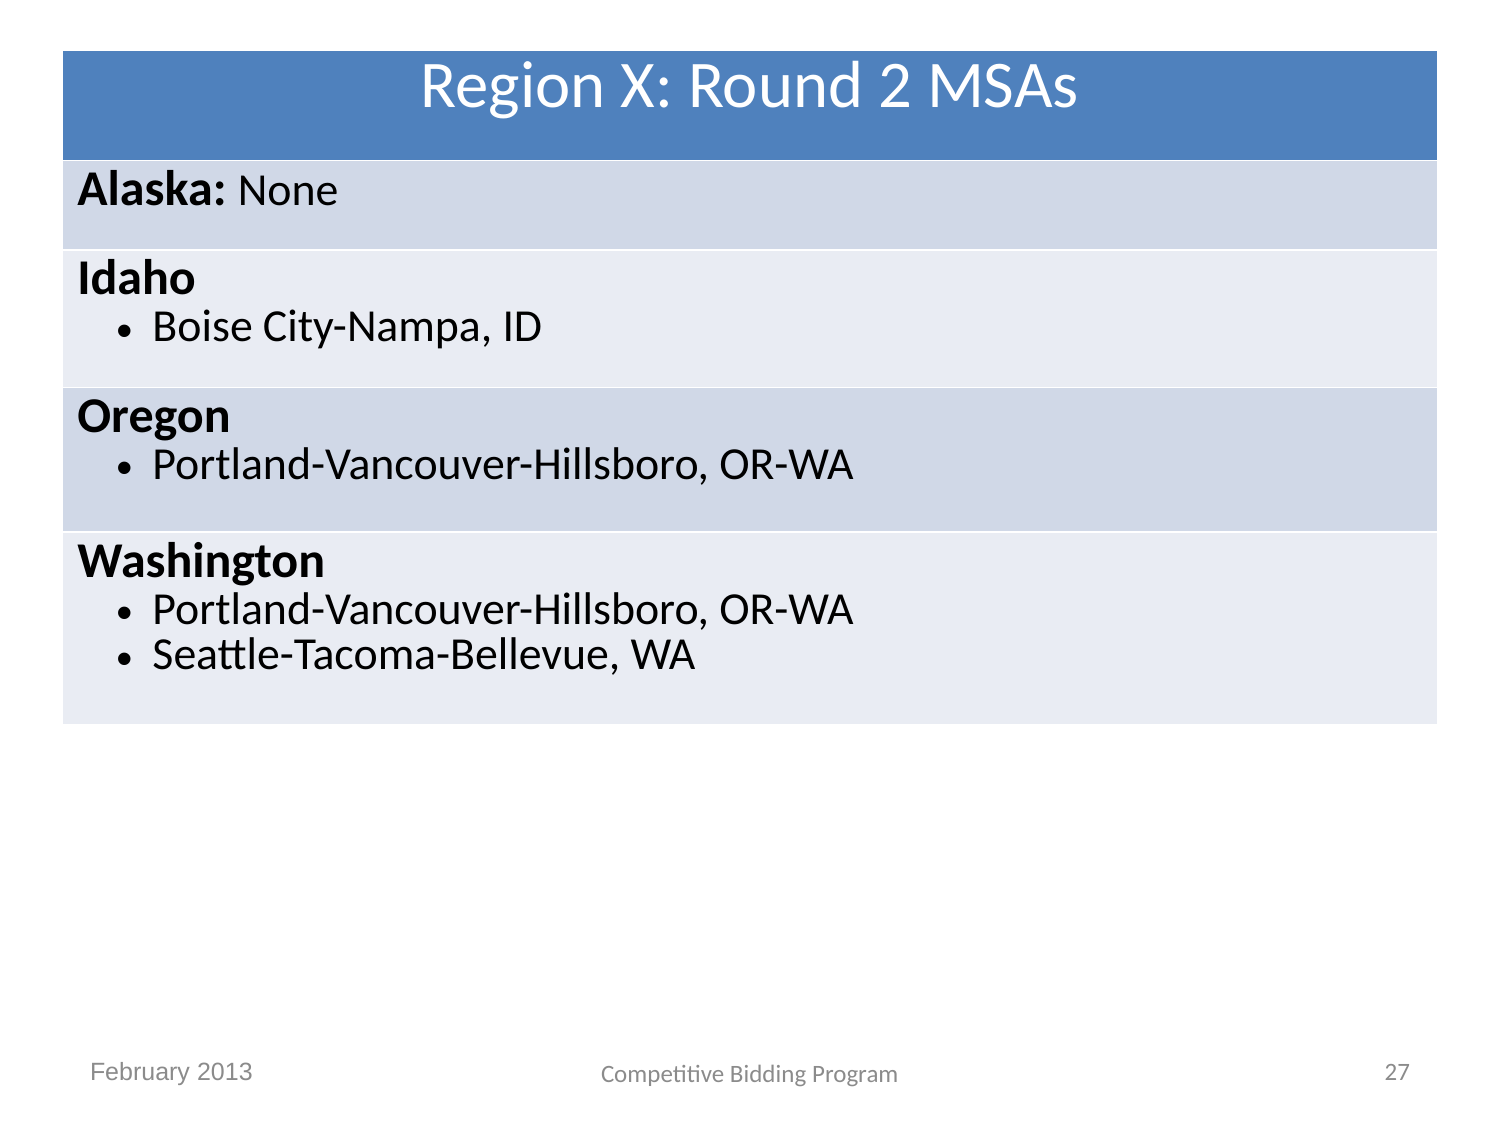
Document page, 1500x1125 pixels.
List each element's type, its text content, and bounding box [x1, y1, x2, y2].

footer Competitive Bidding Program [512, 1042, 988, 1103]
table_cell Washington Portland-Vancouver-Hillsboro, OR-WA Seattle-Tacoma-Bellevue, WA [63, 533, 1437, 724]
slide_number 27 [1074, 1040, 1425, 1100]
table_cell Oregon Portland-Vancouver-Hillsboro, OR-WA [63, 388, 1437, 531]
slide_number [75, 1040, 425, 1100]
table_header Region X: Round 2 MSAs [63, 51, 1437, 160]
table_cell Alaska: None [63, 161, 1437, 249]
table_cell Idaho Boise City-Nampa, ID [63, 251, 1437, 387]
